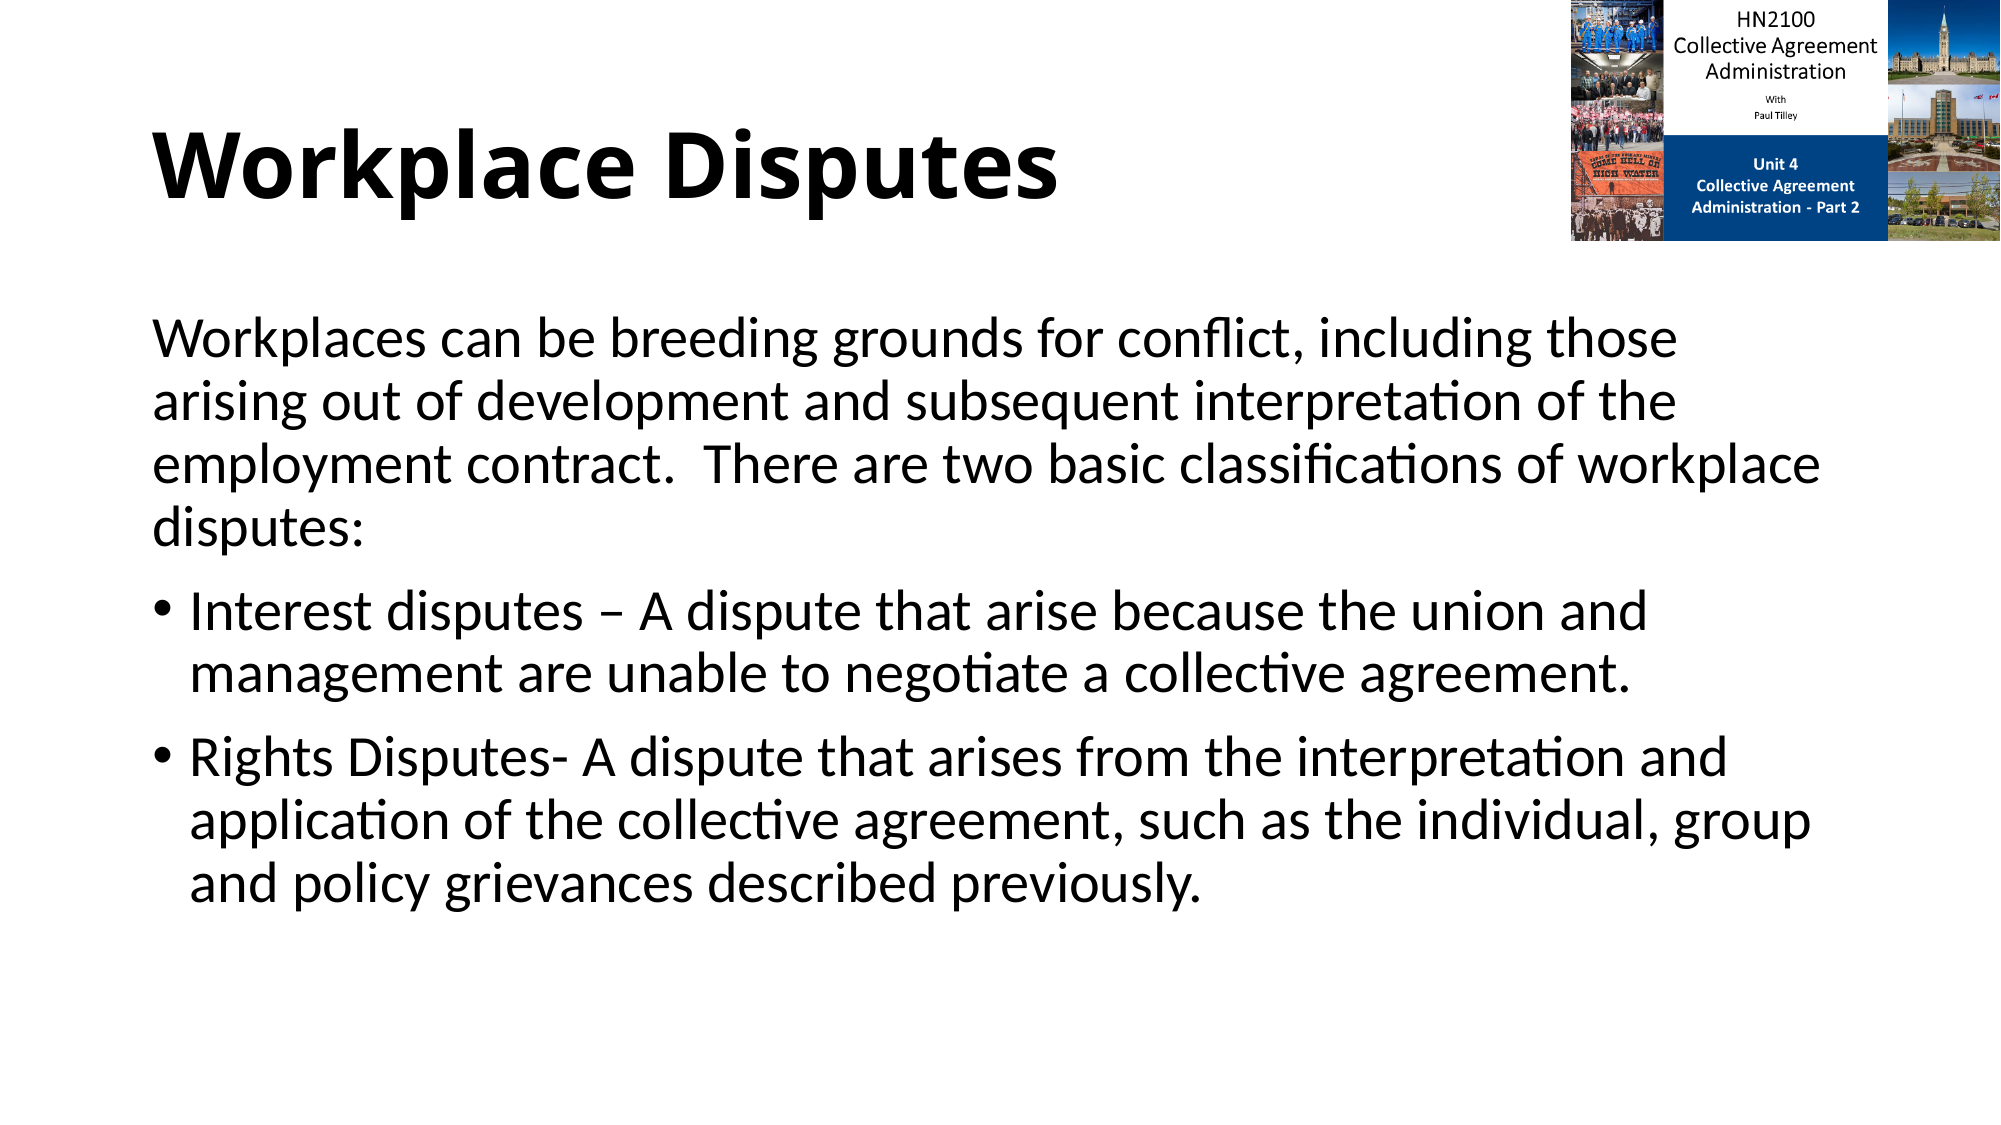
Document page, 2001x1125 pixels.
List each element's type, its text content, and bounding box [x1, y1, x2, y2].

title Workplace Disputes [137, 59, 1863, 278]
picture [1571, 0, 2000, 241]
list Workplaces can be breeding grounds for conflict, including those arising out of development and subsequent interpretation of the employment contract. There are two basic classifications of workplace disputes: Interest disputes – A dispute that arise because the union and management are unable to negotiate a collective agreement. Rights Disputes- A dispute that arises from the interpretation and application of the collective agreement, such as the individual, group and policy grievances described previously. [137, 299, 1863, 1014]
